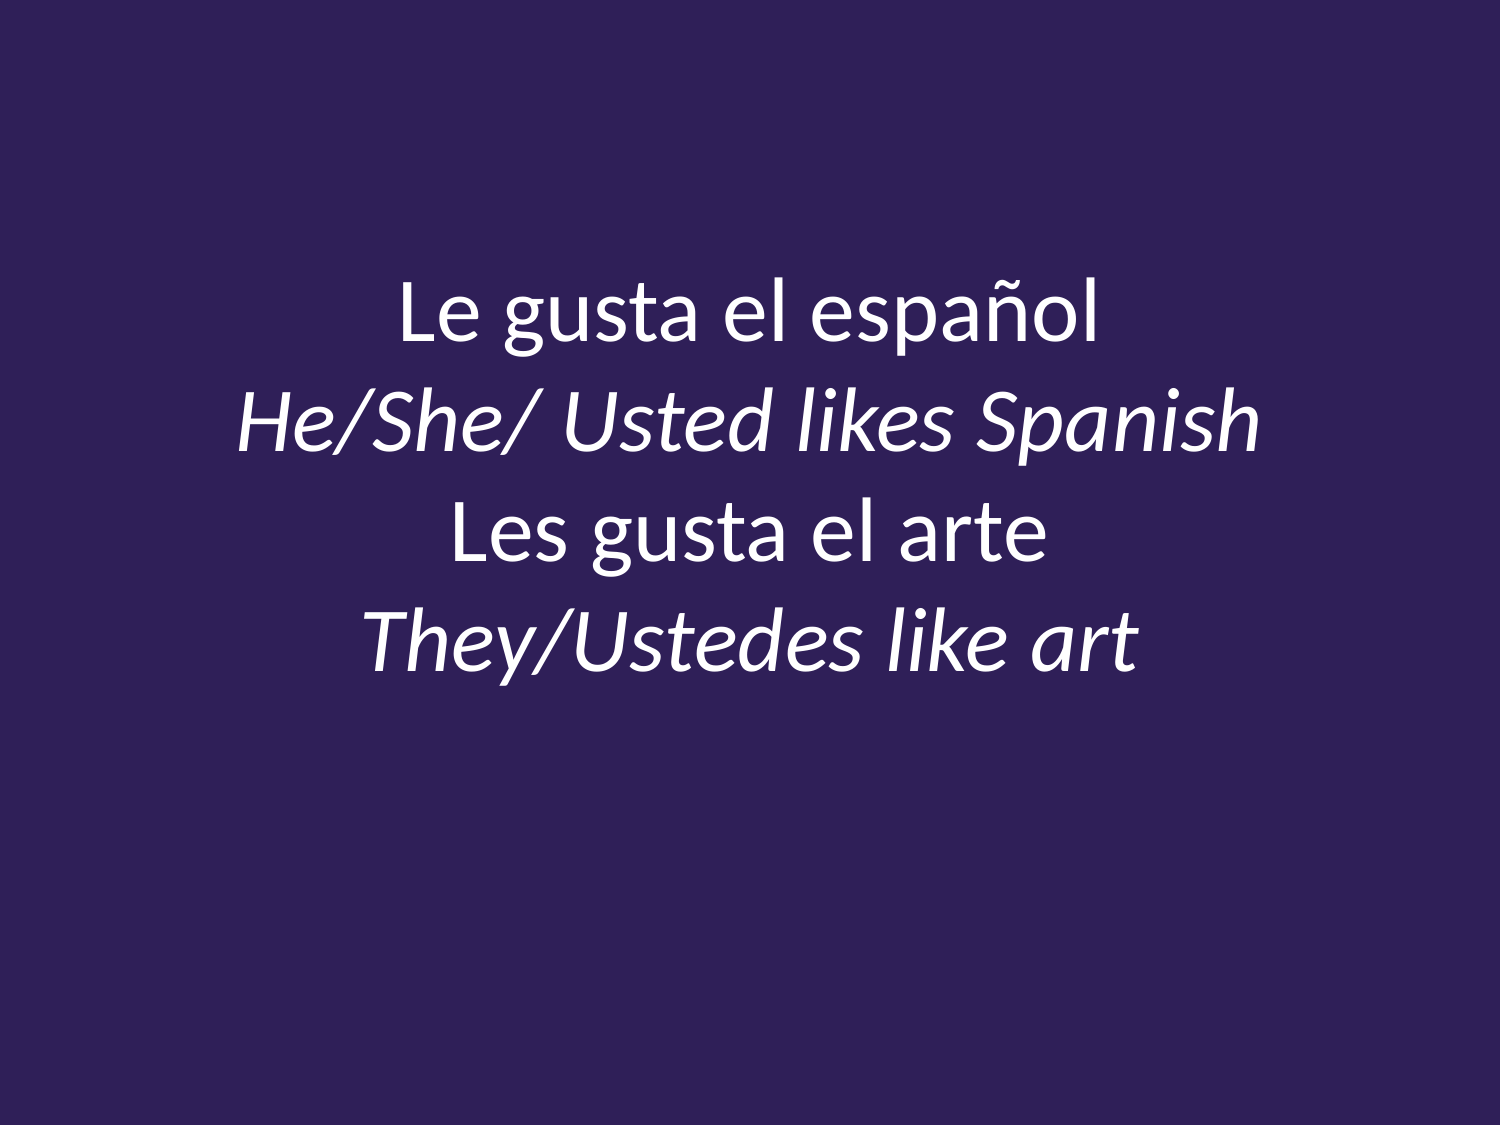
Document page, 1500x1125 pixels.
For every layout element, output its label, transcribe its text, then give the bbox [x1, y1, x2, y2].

title Le gusta el español He/She/ Usted likes Spanish Les gusta el arte They/Ustedes like art [75, 45, 1425, 895]
